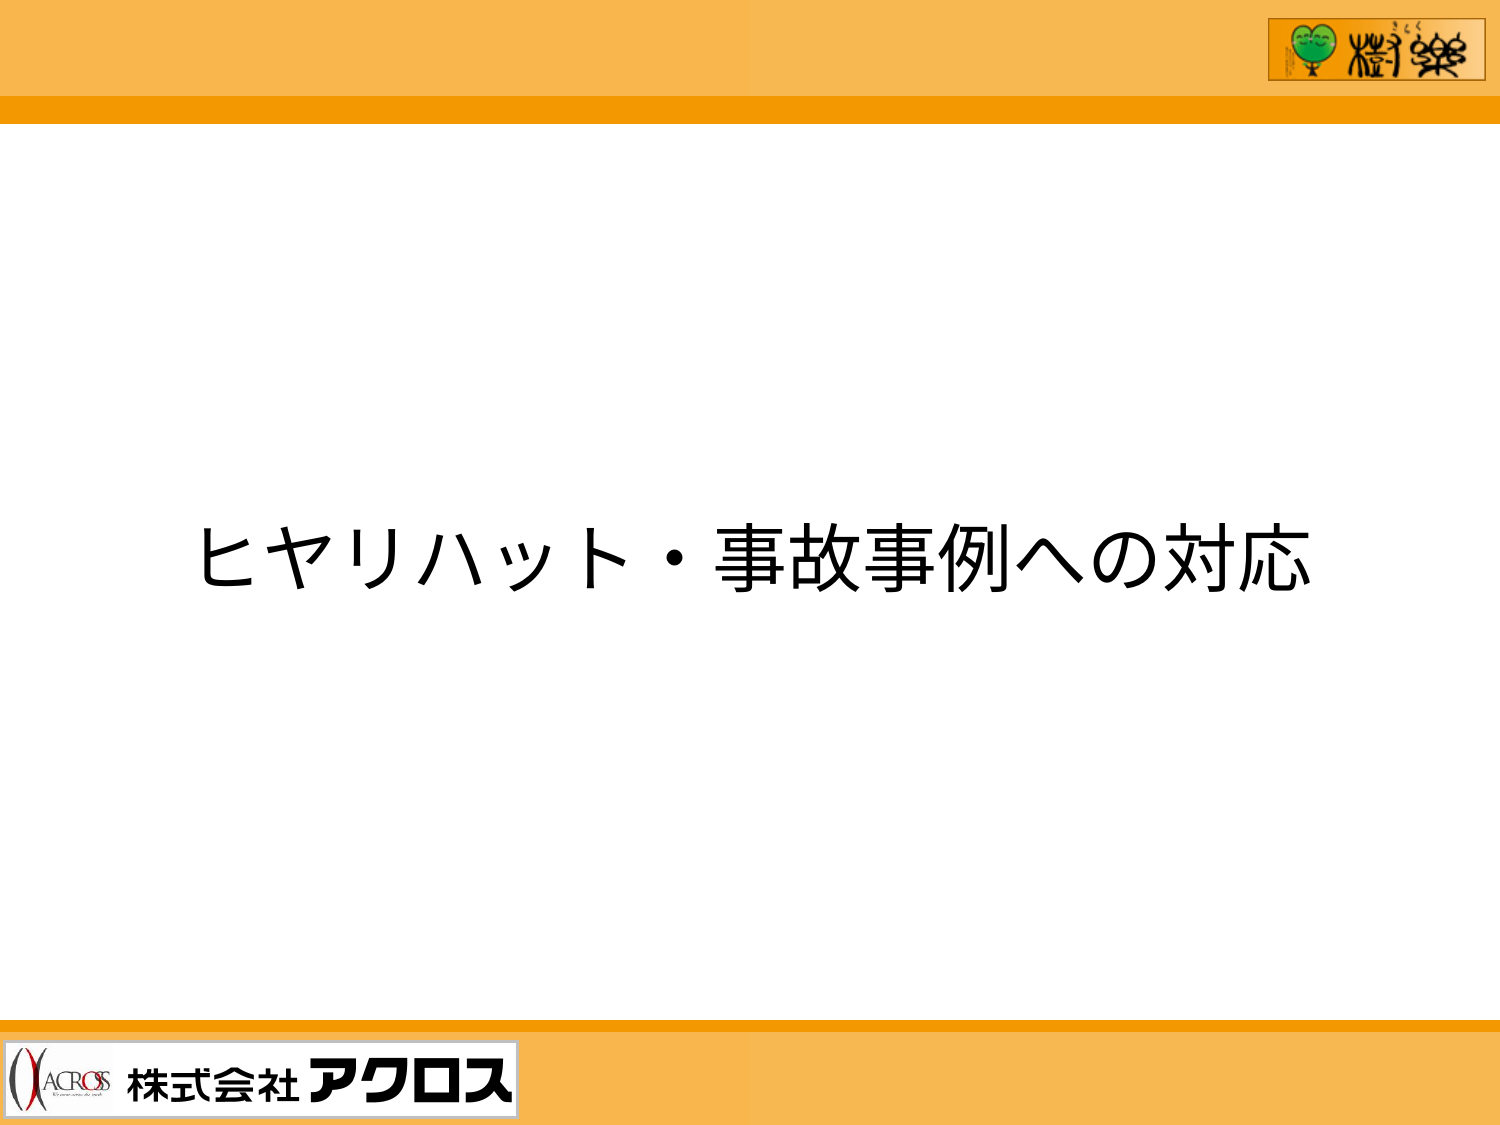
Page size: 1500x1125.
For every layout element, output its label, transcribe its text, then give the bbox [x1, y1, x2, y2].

picture [0, 1020, 1500, 1125]
picture [0, 0, 1500, 124]
text_box ヒヤリハット・事故事例への対応 [159, 503, 1341, 609]
